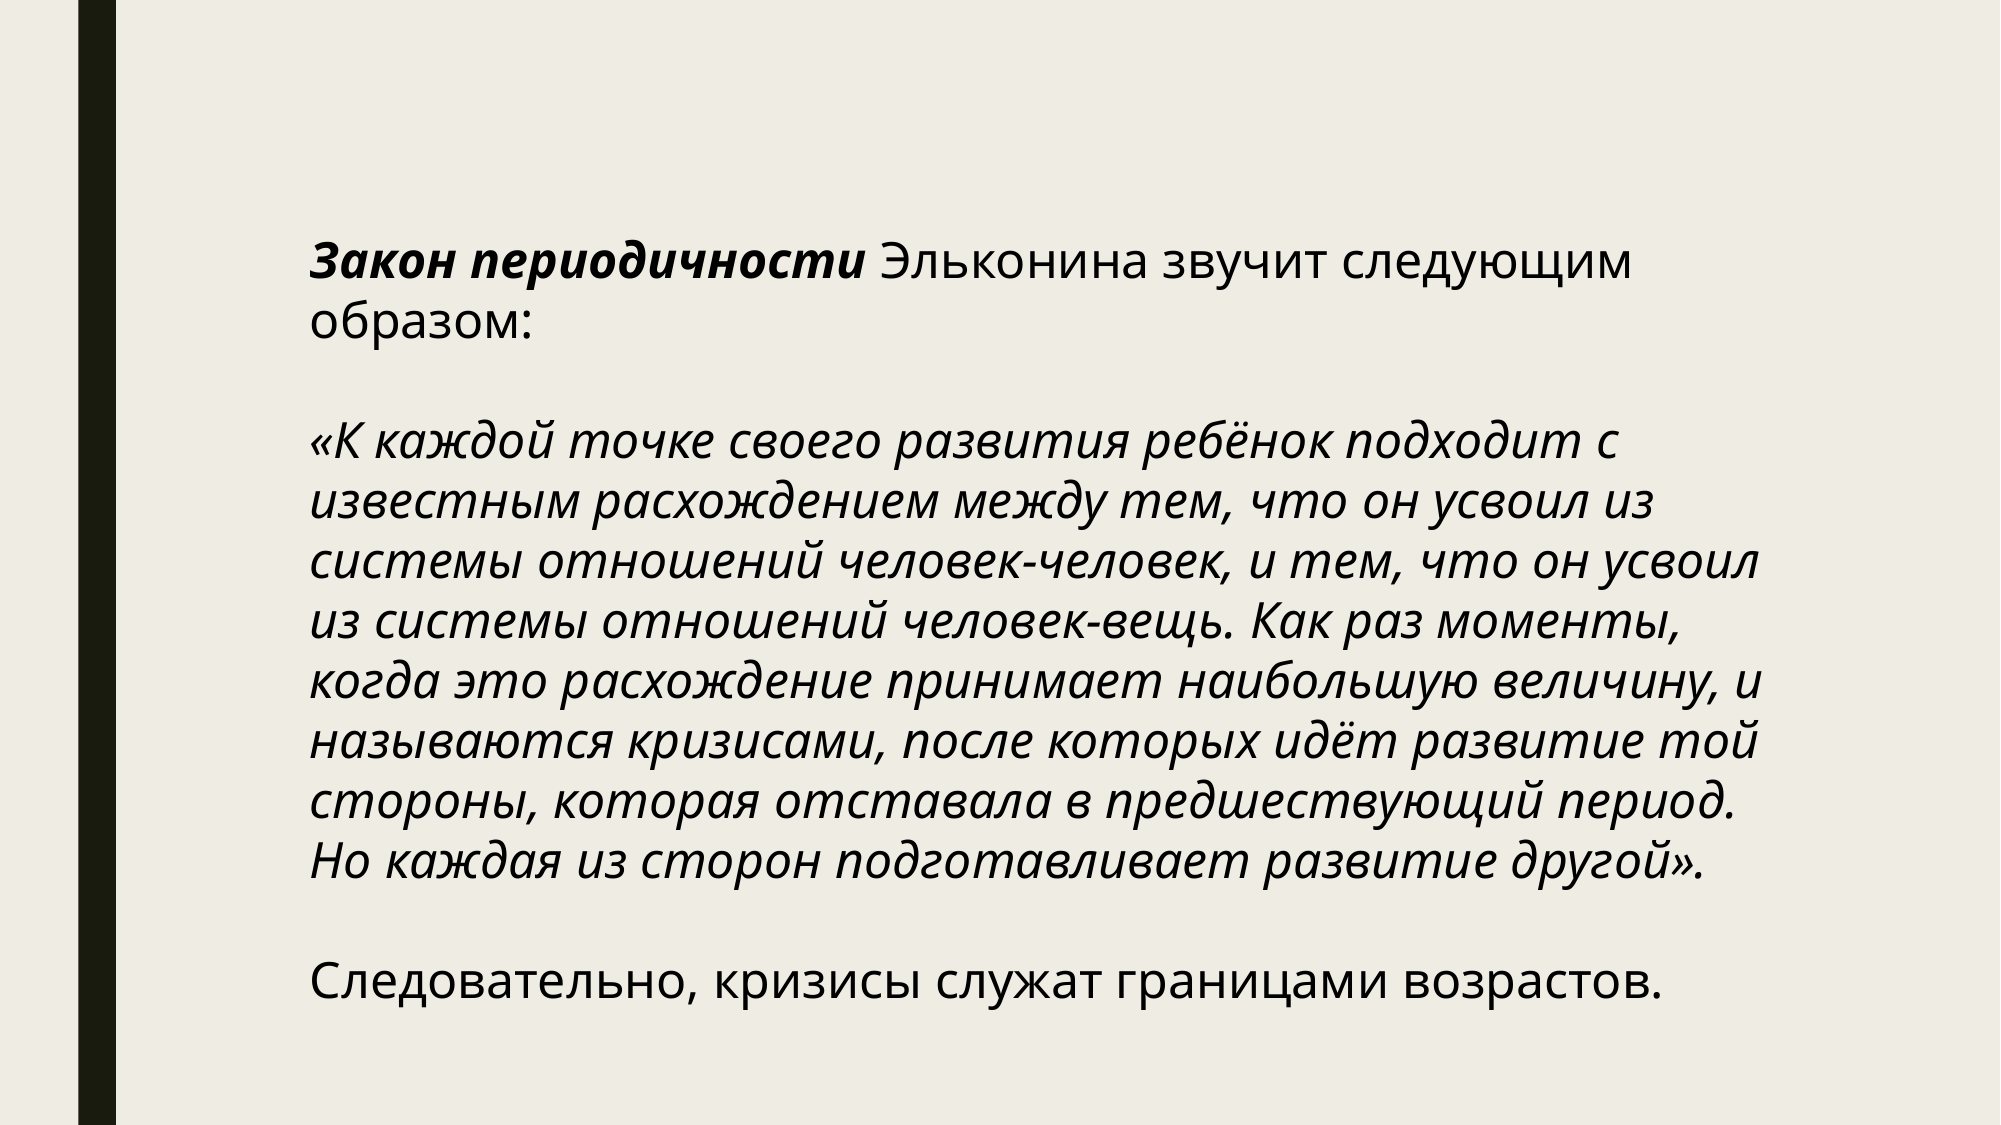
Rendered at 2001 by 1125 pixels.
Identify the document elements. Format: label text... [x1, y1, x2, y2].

text_box Закон периодичности Эльконина звучит следующим образом: «К каждой точке своего развития ребёнок подходит с известным расхождением между тем, что он усвоил из системы отношений человек-человек, и тем, что он усвоил из системы отношений человек-вещь. Как раз моменты, когда это расхождение принимает наибольшую величину, и называются кризисами, после которых идёт развитие той стороны, которая отставала в предшествующий период. Но каждая из сторон подготавливает развитие другой». Следовательно, кризисы служат границами возрастов. [295, 221, 1812, 1017]
